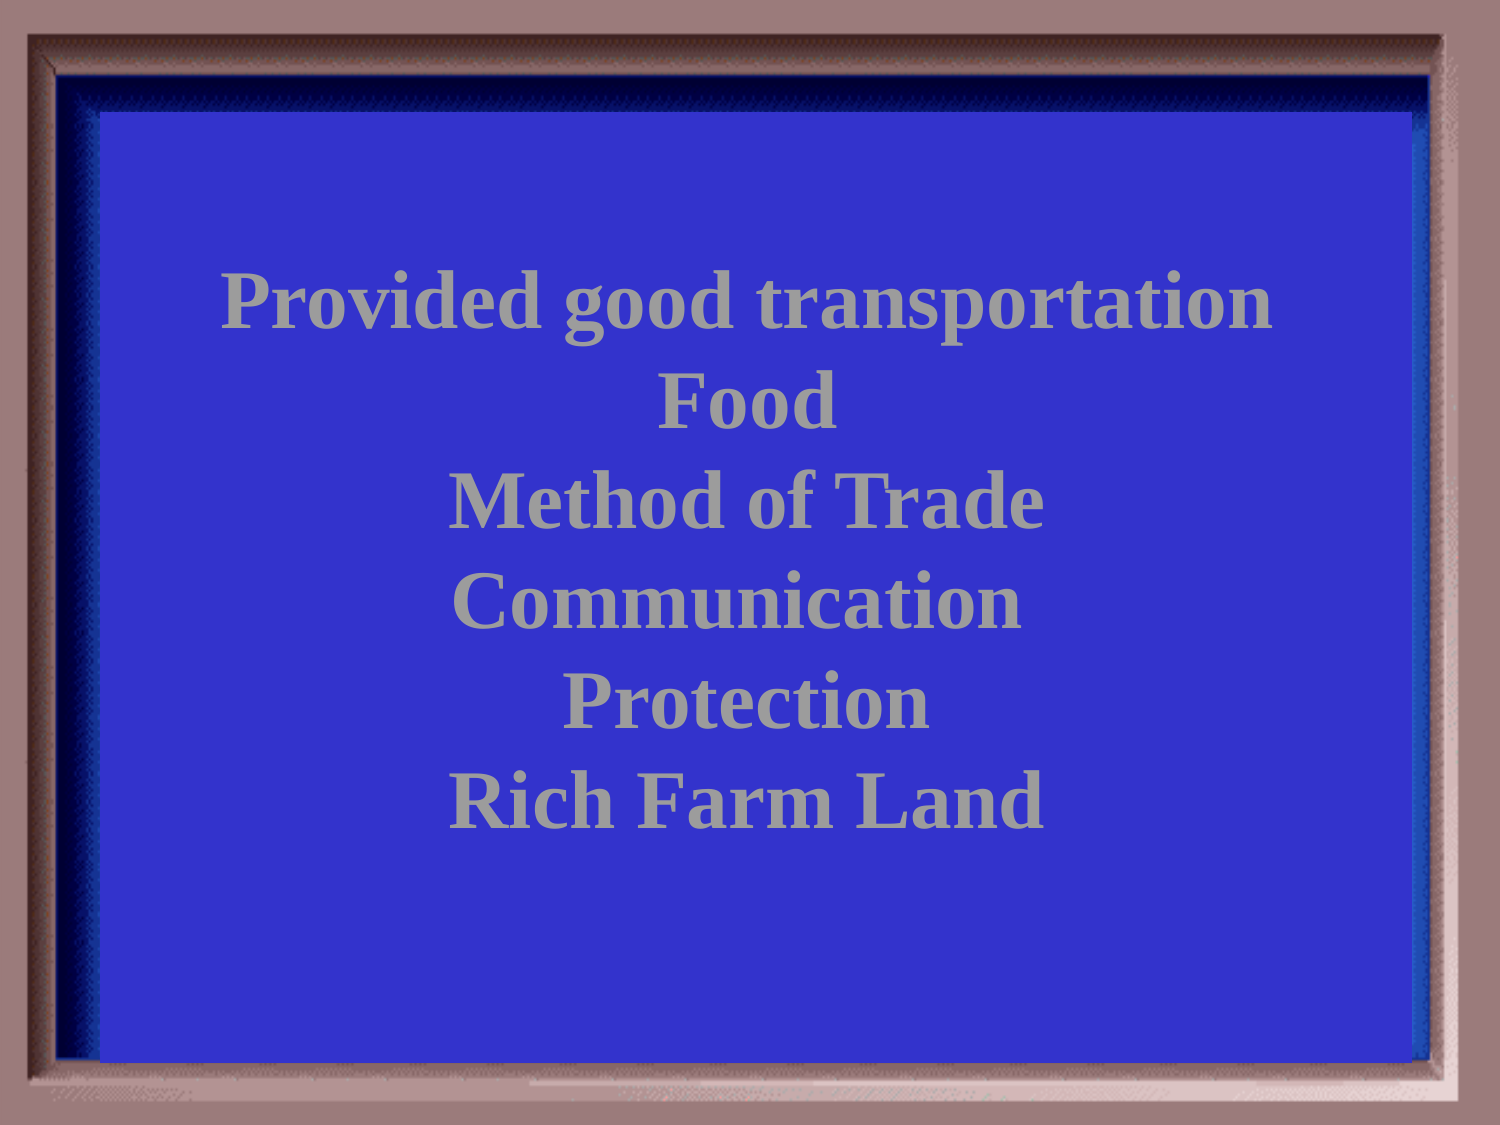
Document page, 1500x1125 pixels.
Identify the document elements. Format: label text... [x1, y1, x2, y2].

text_box Provided good transportation Food Method of Trade Communication Protection Rich Farm Land [205, 237, 1290, 988]
picture [0, 0, 1500, 1125]
text_box [99, 112, 1413, 1063]
